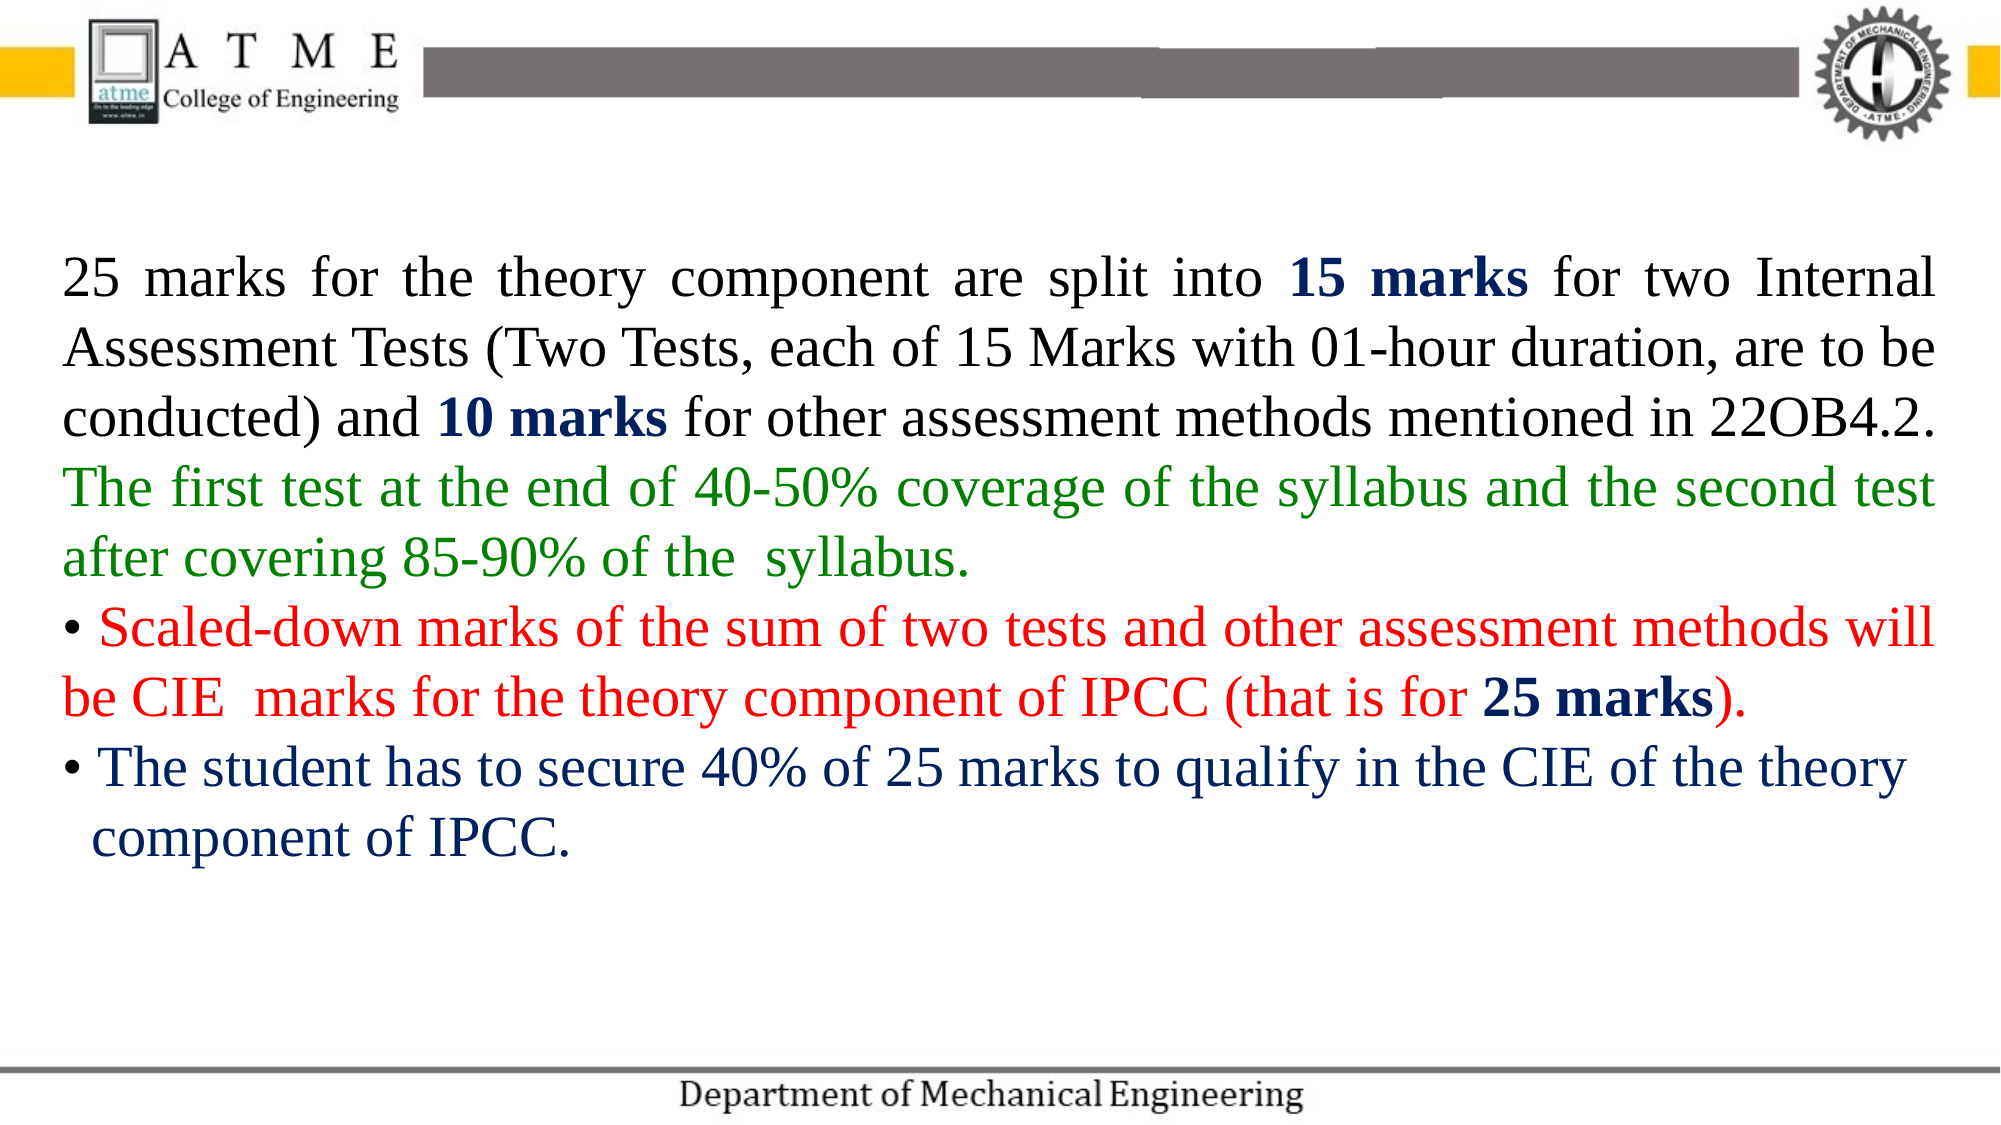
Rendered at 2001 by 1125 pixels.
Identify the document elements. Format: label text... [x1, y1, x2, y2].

text_box 25 marks for the theory component are split into 15 marks for two Internal Assessment Tests (Two Tests, each of 15 Marks with 01-hour duration, are to be conducted) and 10 marks for other assessment methods mentioned in 22OB4.2. The first test at the end of 40-50% coverage of the syllabus and the second test after covering 85-90% of the syllabus. • Scaled-down marks of the sum of two tests and other assessment methods will be CIE marks for the theory component of IPCC (that is for 25 marks). • The student has to secure 40% of 25 marks to qualify in the CIE of the theory component of IPCC. [47, 230, 1953, 876]
picture [0, 0, 2001, 1125]
